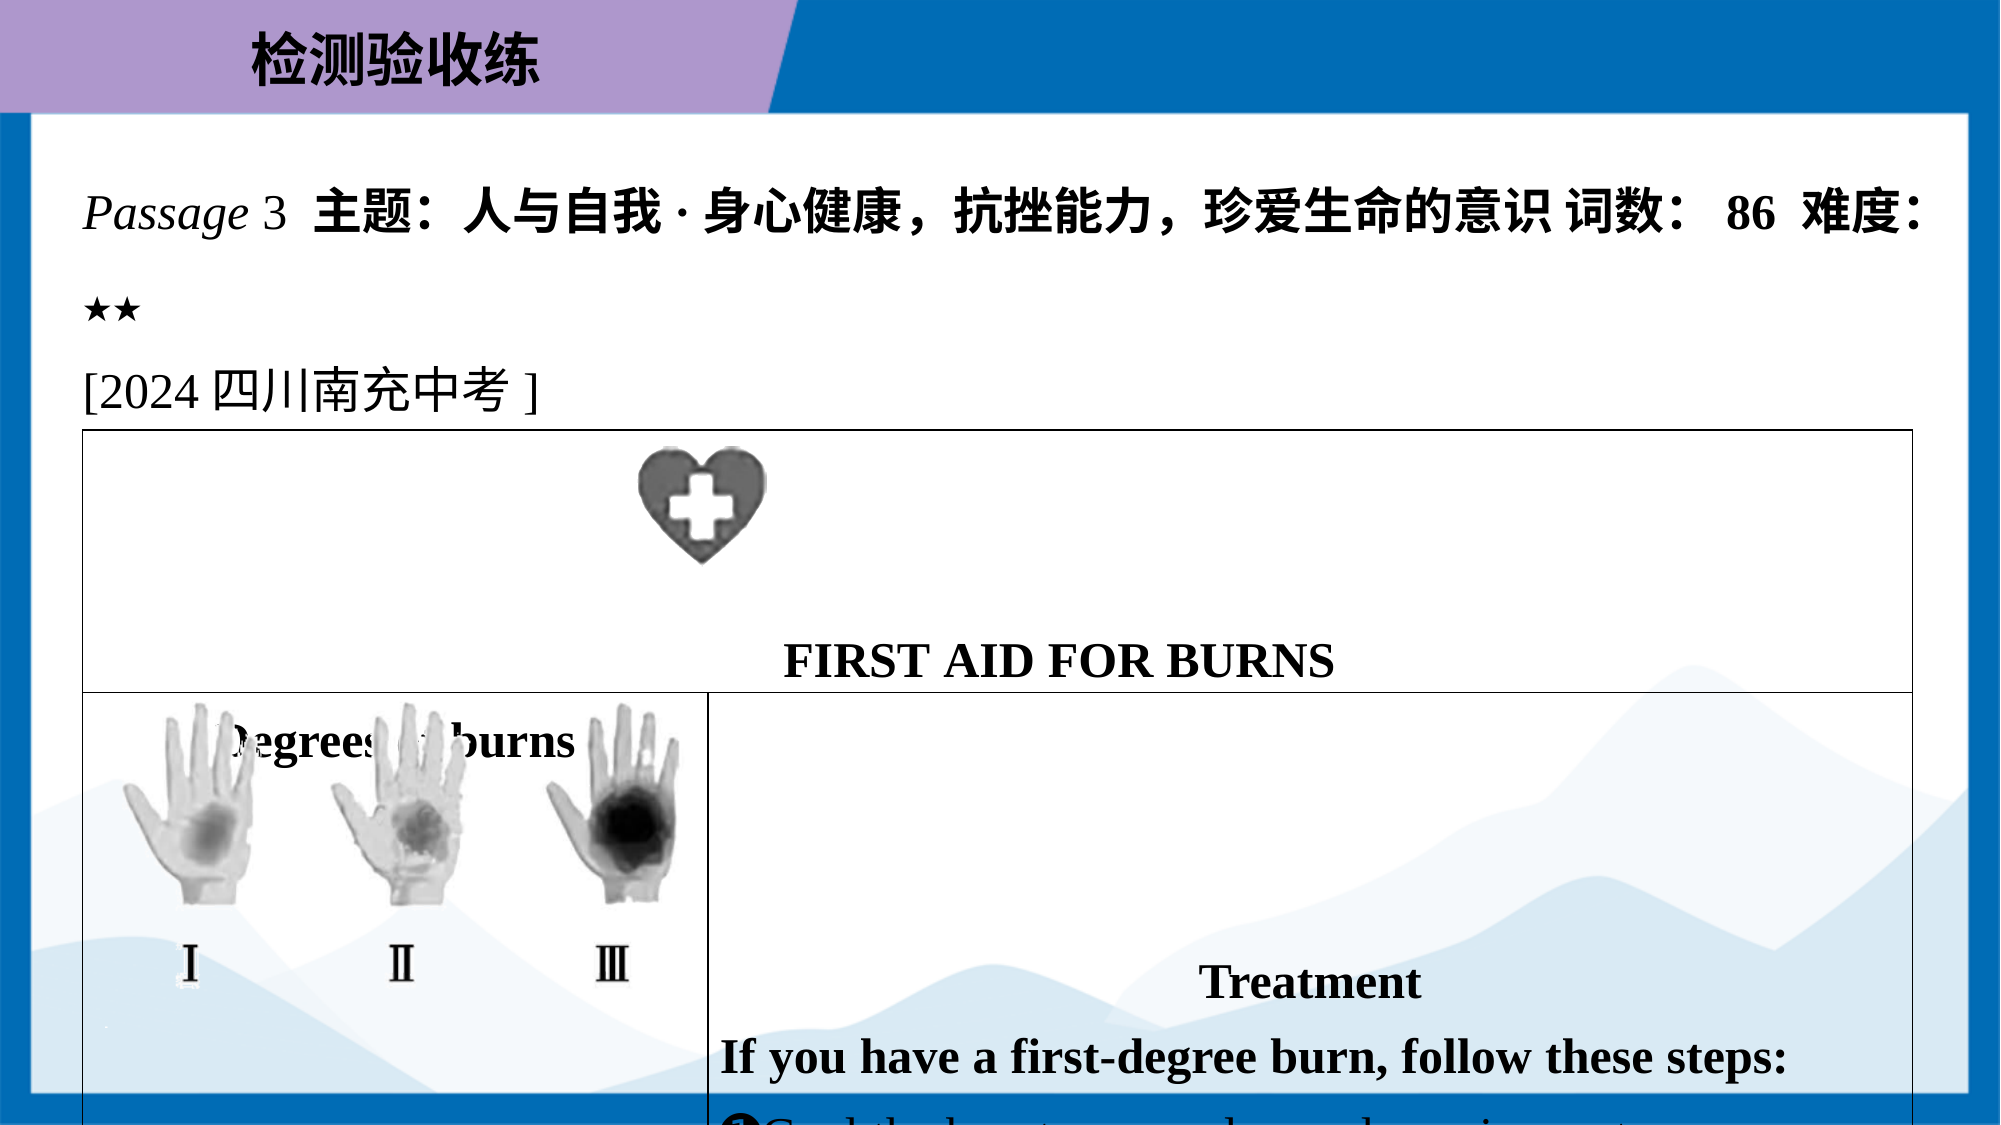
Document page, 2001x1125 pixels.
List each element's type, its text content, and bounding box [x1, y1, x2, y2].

table_cell Treatment If you have a first-degree burn, follow these steps: ➊Cool the burnt area under cool running water. ➋Remove jewellery （去除首饰） and any clothing unless stuck to the burn. [709, 693, 1912, 1125]
picture [637, 446, 767, 567]
picture [105, 679, 685, 1028]
text_box Passage 3 主题：人与自我·身心健康，抗挫能力，珍爱生命的意识 词数：86 难度： ★★ [2024四川南充中考] [82, 147, 1917, 409]
table_cell Degrees of burns ________________________________________________________________ [83, 693, 707, 1125]
table_header ________________FIRST AID FOR BURNS [83, 431, 1912, 692]
picture [0, 0, 2000, 1125]
